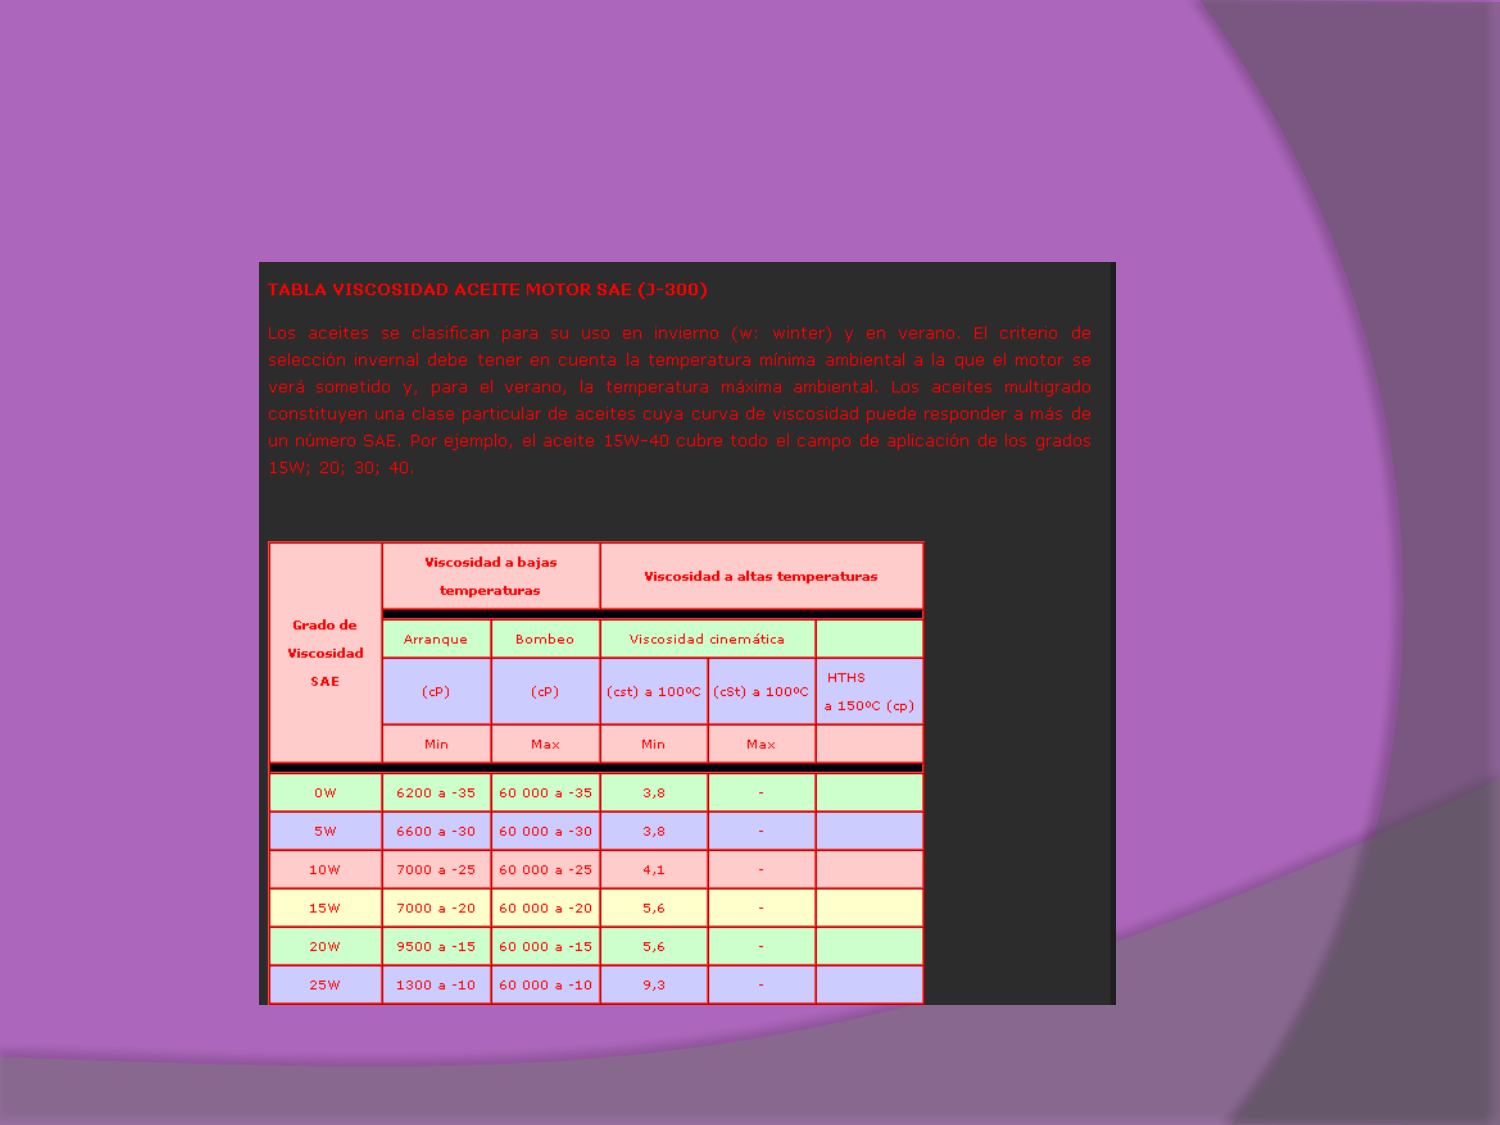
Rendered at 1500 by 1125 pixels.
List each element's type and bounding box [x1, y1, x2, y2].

list [259, 261, 1116, 1006]
